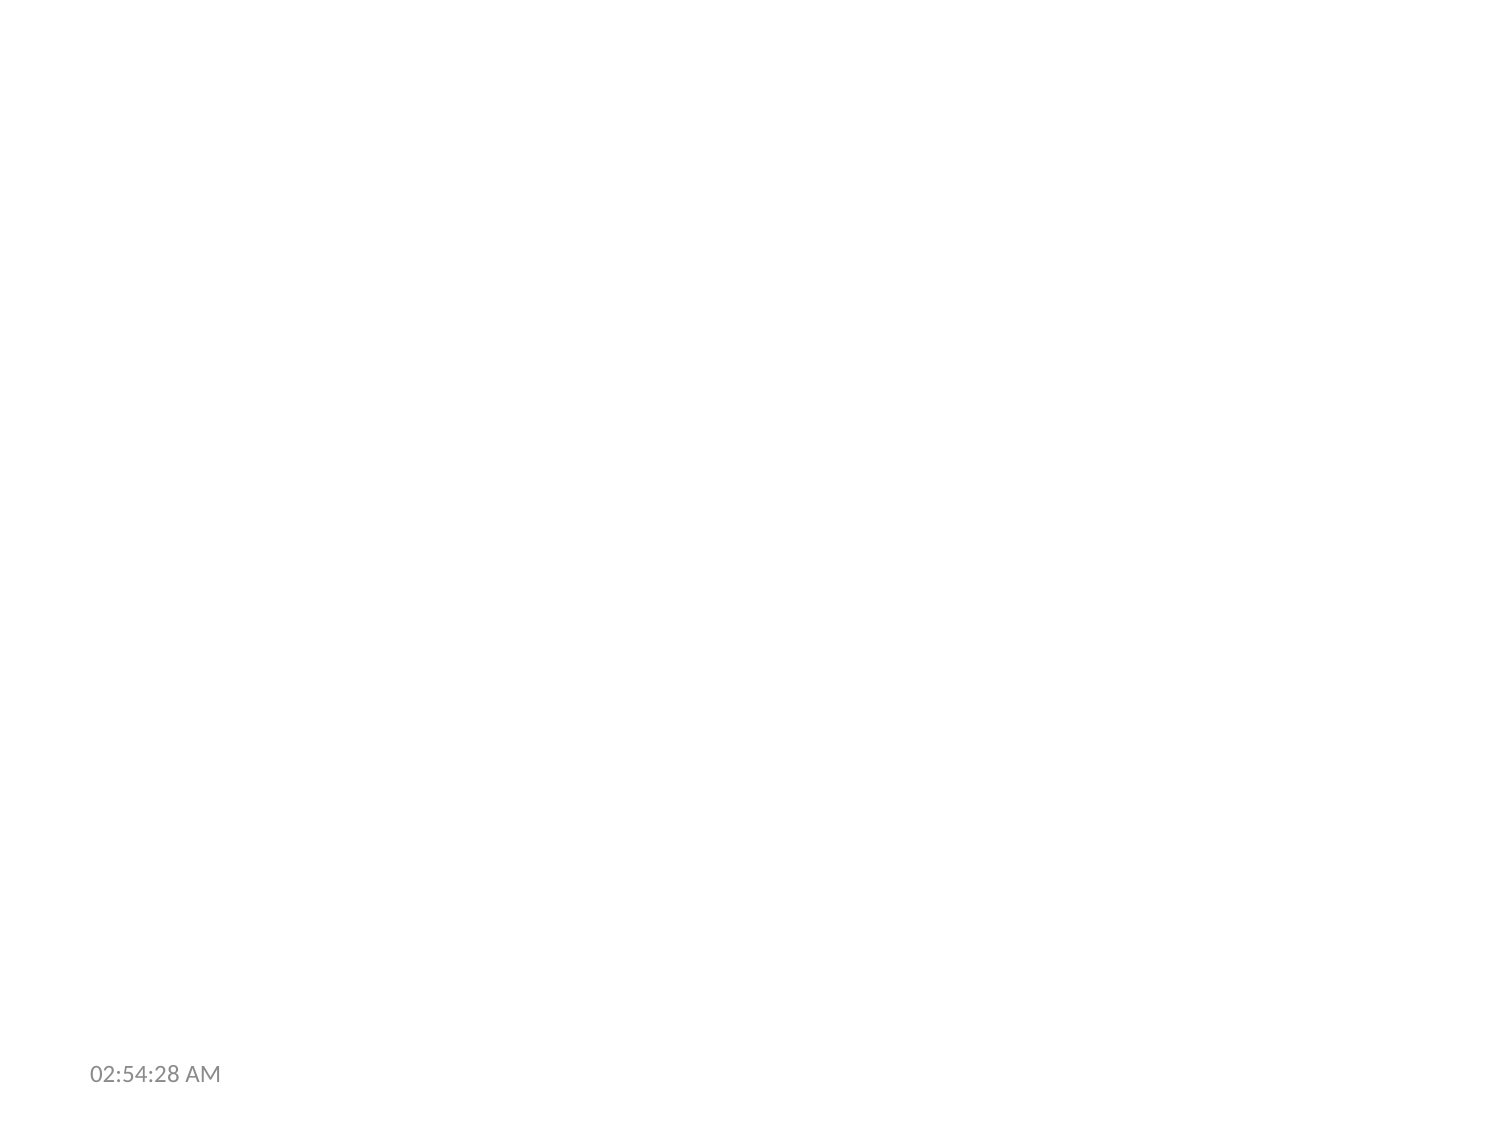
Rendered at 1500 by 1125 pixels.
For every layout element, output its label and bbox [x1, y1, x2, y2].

slide_number [75, 1042, 425, 1103]
